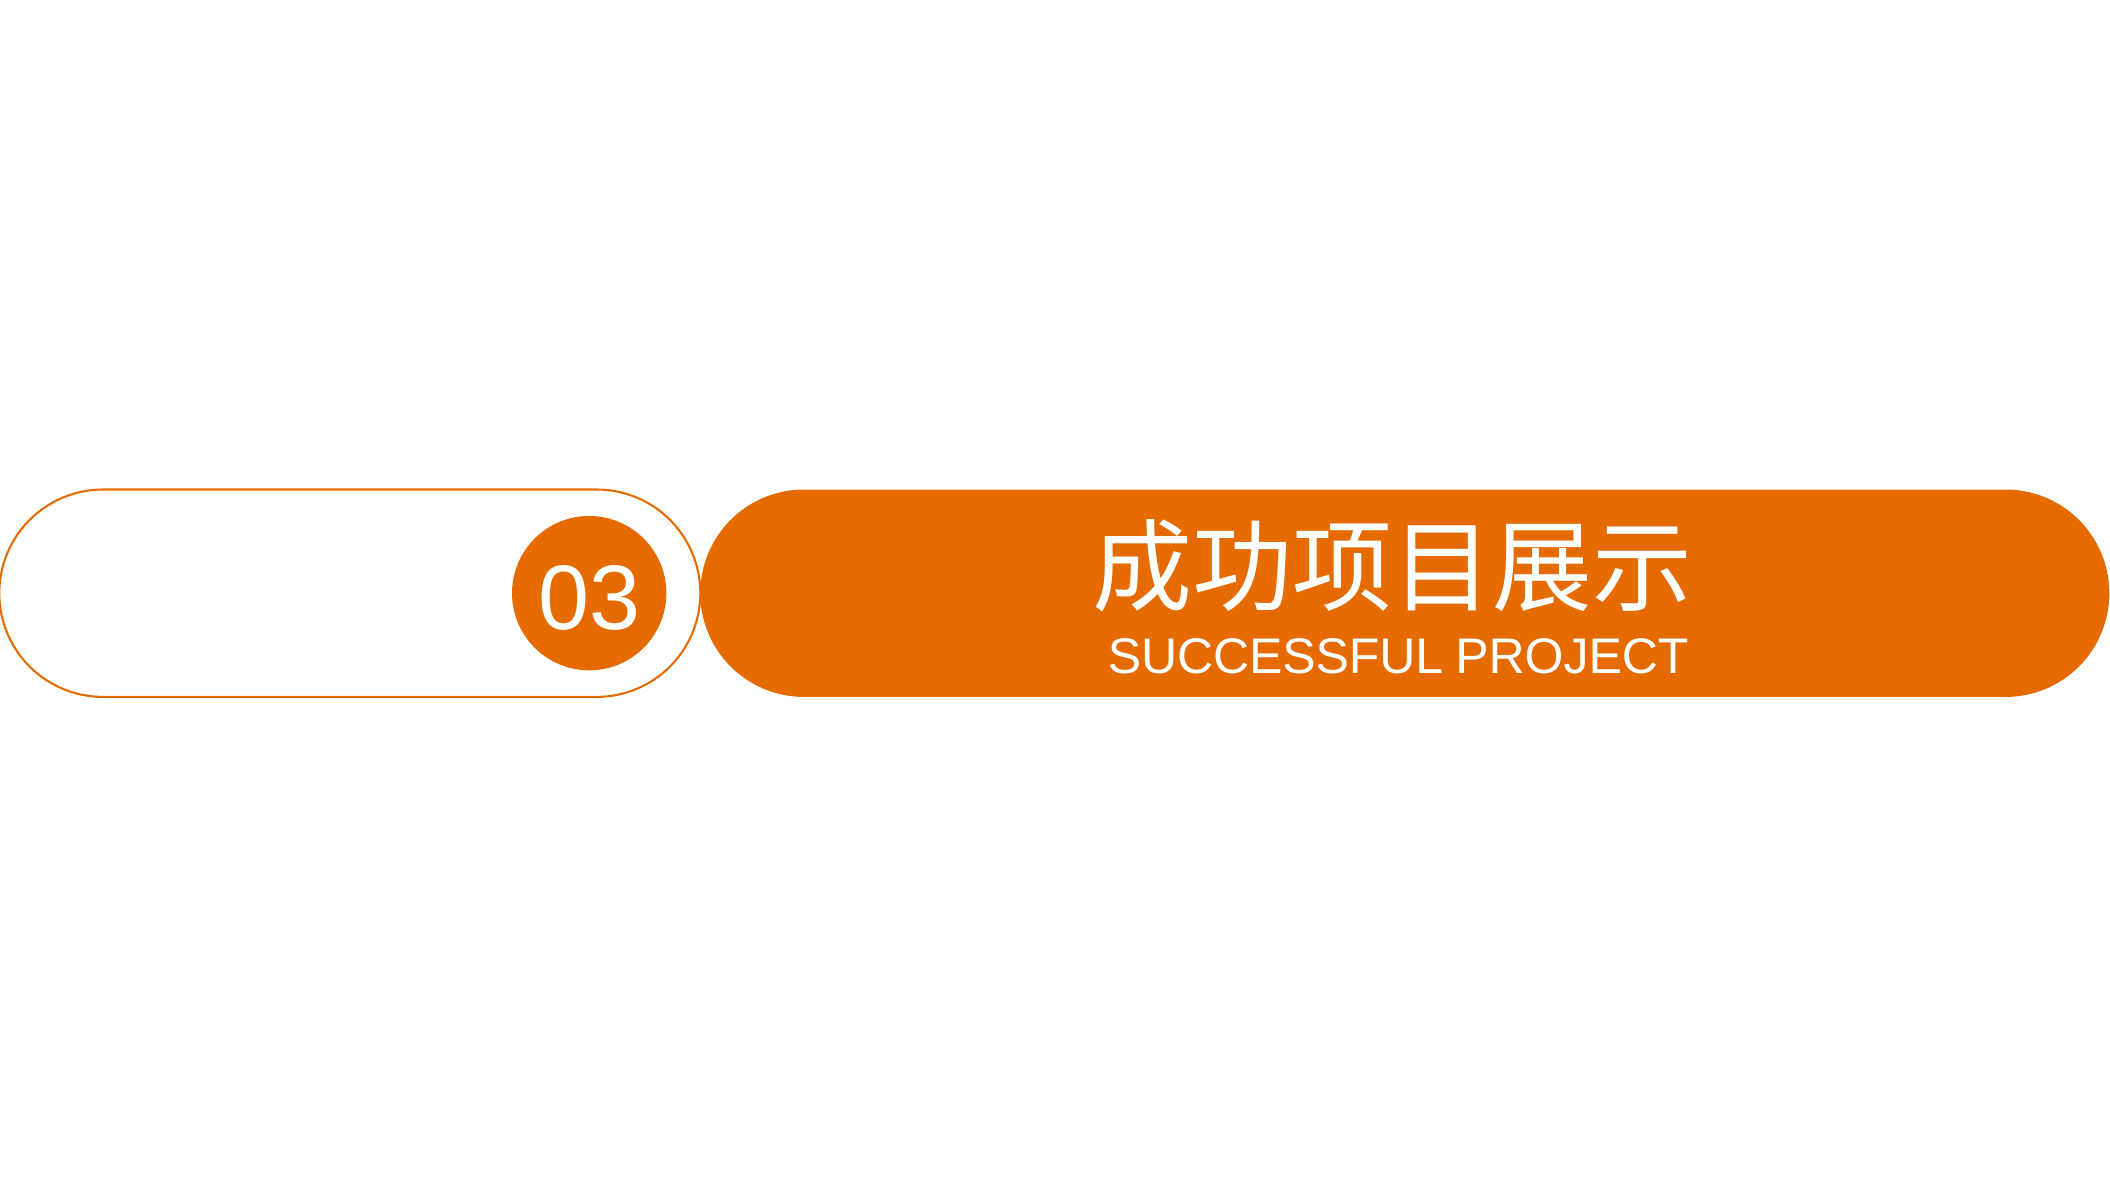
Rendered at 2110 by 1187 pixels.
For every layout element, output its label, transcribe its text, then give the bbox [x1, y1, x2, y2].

text_box [699, 488, 2110, 698]
text_box [0, 488, 700, 698]
text_box 03 [510, 514, 668, 672]
